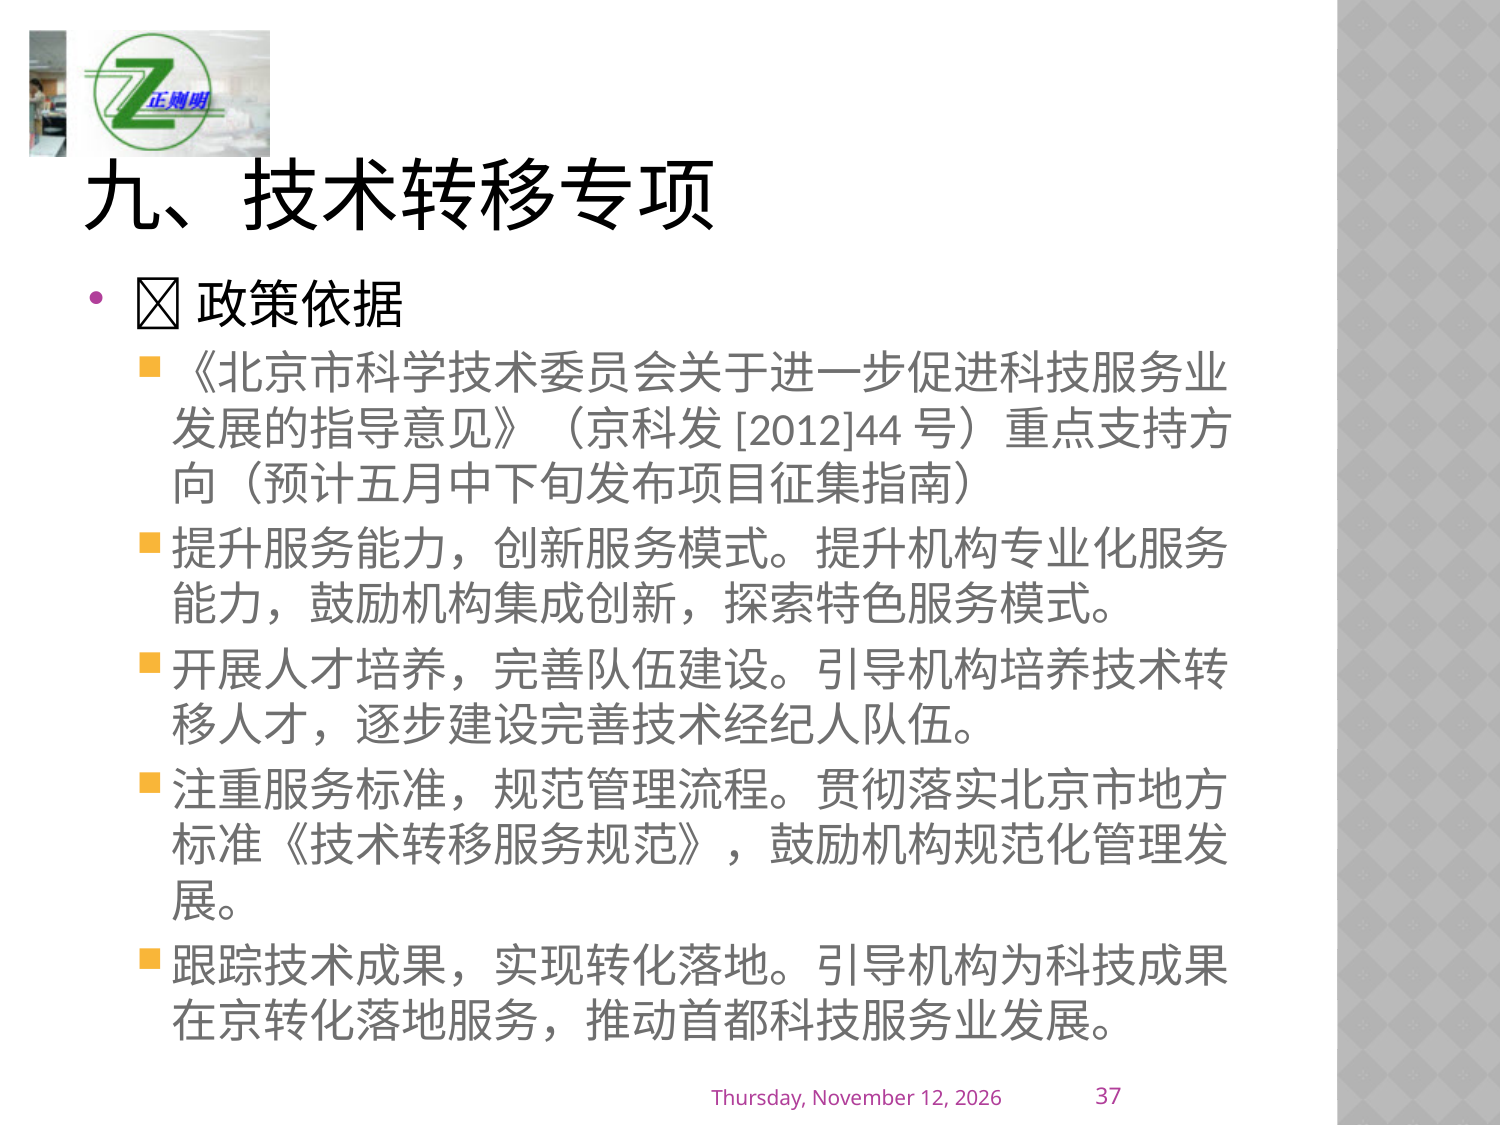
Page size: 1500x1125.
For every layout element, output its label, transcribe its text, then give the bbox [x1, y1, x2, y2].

list 政策依据 《北京市科学技术委员会关于进一步促进科技服务业发展的指导意见》（京科发[2012]44号）重点支持方向（预计五月中下旬发布项目征集指南） 提升服务能力，创新服务模式。提升机构专业化服务能力，鼓励机构集成创新，探索特色服务模式。 开展人才培养，完善队伍建设。引导机构培养技术转移人才，逐步建设完善技术经纪人队伍。 注重服务标准，规范管理流程。贯彻落实北京市地方标准《技术转移服务规范》，鼓励机构规范化管理发展。 跟踪技术成果，实现转化落地。引导机构为科技成果在京转化落地服务，推动首都科技服务业发展。 [75, 264, 1263, 1059]
slide_number 37 [1025, 1075, 1122, 1113]
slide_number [696, 1075, 1025, 1113]
title 九、技术转移专项 [75, 52, 1263, 240]
picture [29, 30, 270, 157]
